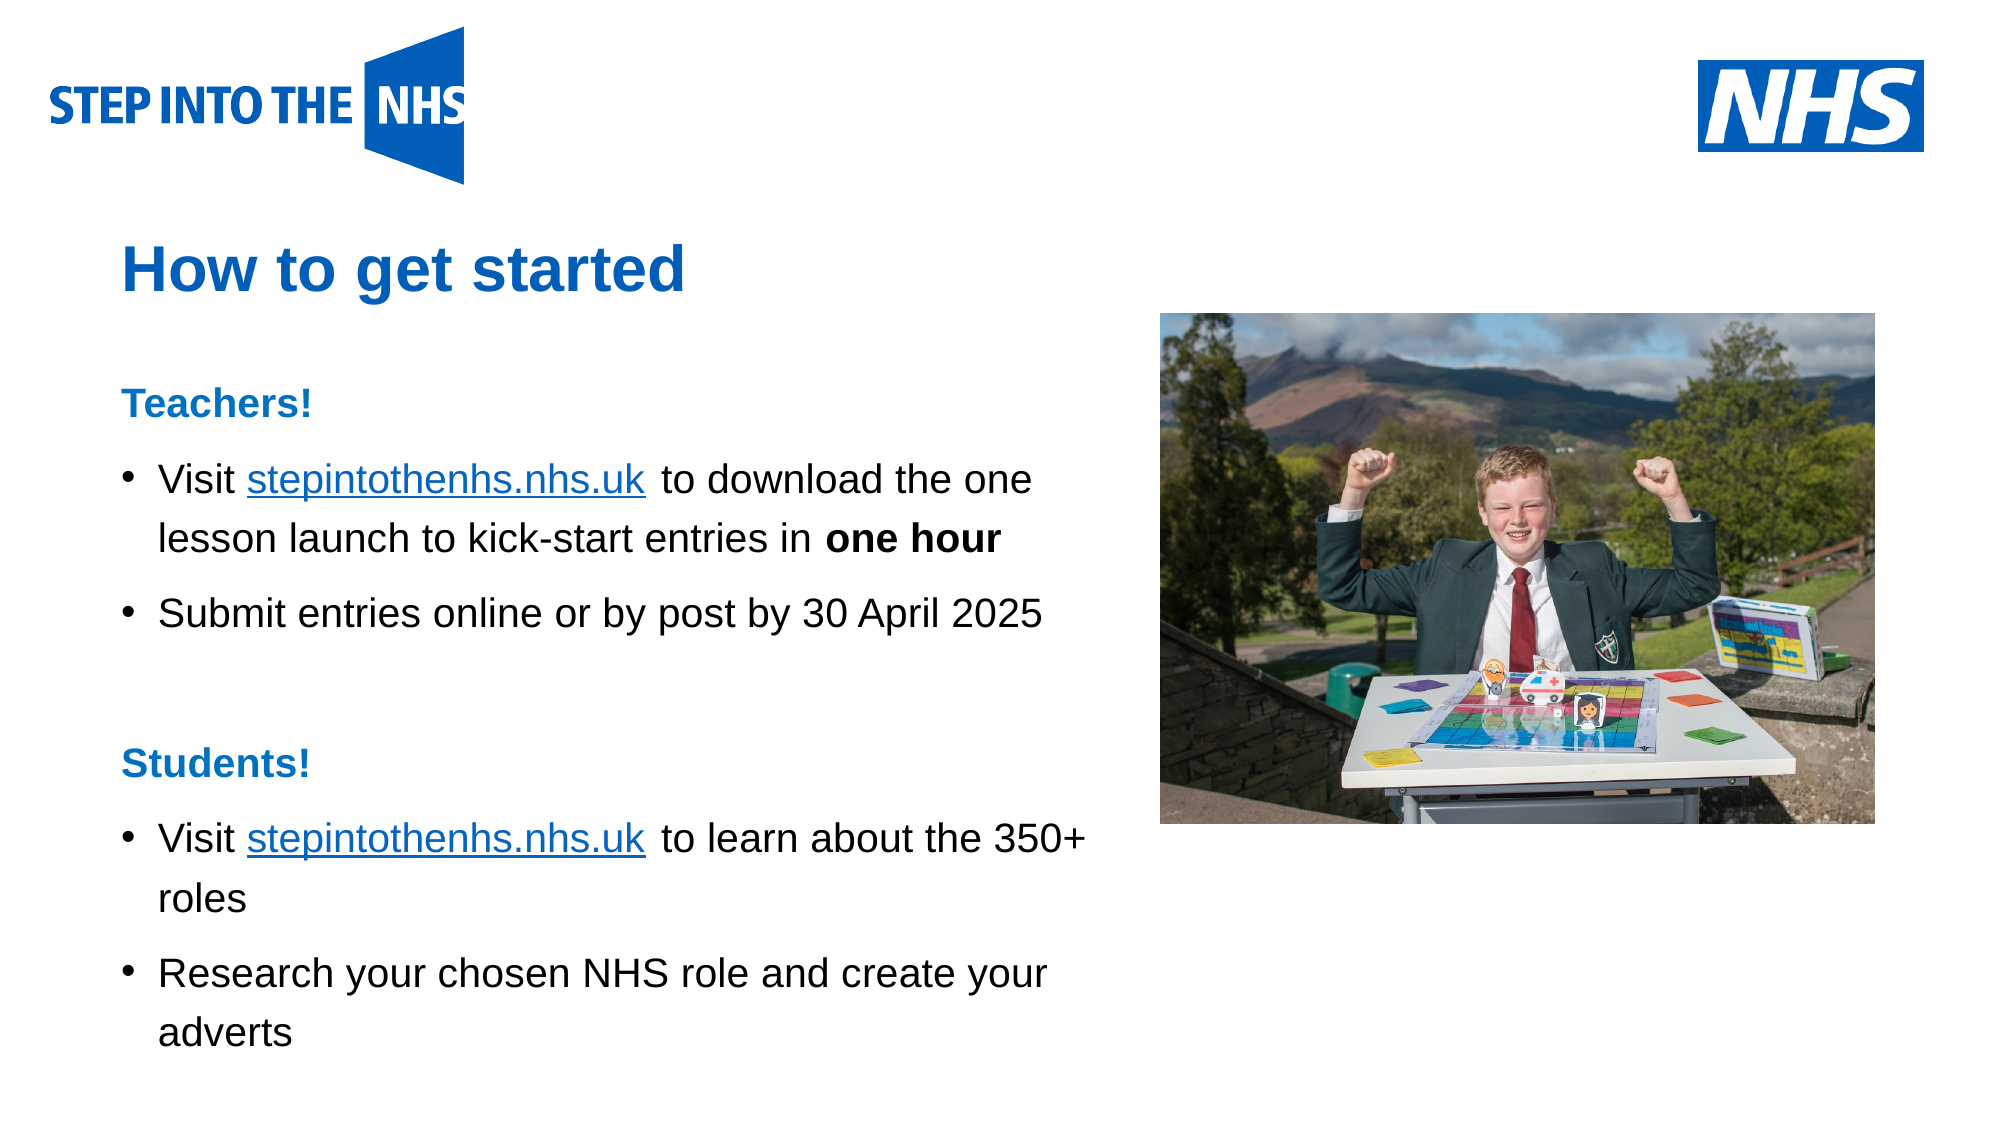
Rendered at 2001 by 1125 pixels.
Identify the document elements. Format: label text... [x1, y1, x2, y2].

picture [1160, 313, 1875, 824]
text_box How to get started Teachers! Visit stepintothenhs.nhs.uk to download the one lesson launch to kick-start entries in one hour Submit entries online or by post by 30 April 2025 Students! Visit stepintothenhs.nhs.uk to learn about the 350+ roles Research your chosen NHS role and create your adverts [106, 215, 1127, 1078]
picture [1697, 60, 1924, 152]
picture [50, 26, 464, 185]
